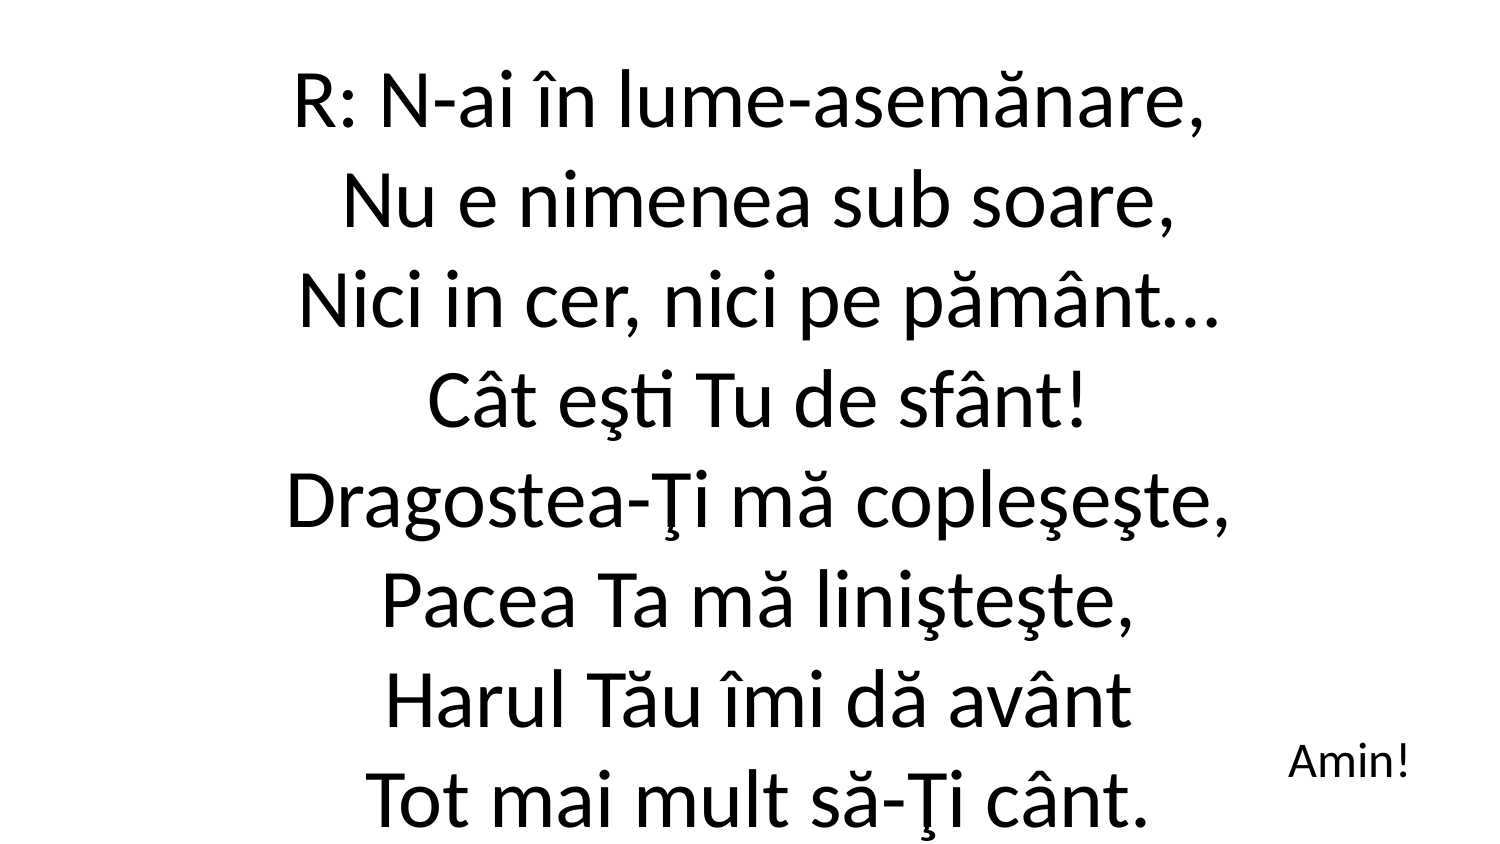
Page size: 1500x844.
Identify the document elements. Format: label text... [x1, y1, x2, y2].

text_box R: N-ai în lume-asemănare, Nu e nimenea sub soare, Nici in cer, nici pe pământ… Cât eşti Tu de sfânt! Dragostea-Ţi mă copleşeşte, Pacea Ta mă linişteşte, Harul Tău îmi dă avânt Tot mai mult să-Ţi cânt. [251, 0, 1249, 844]
text_box Amin! [1273, 674, 1427, 795]
